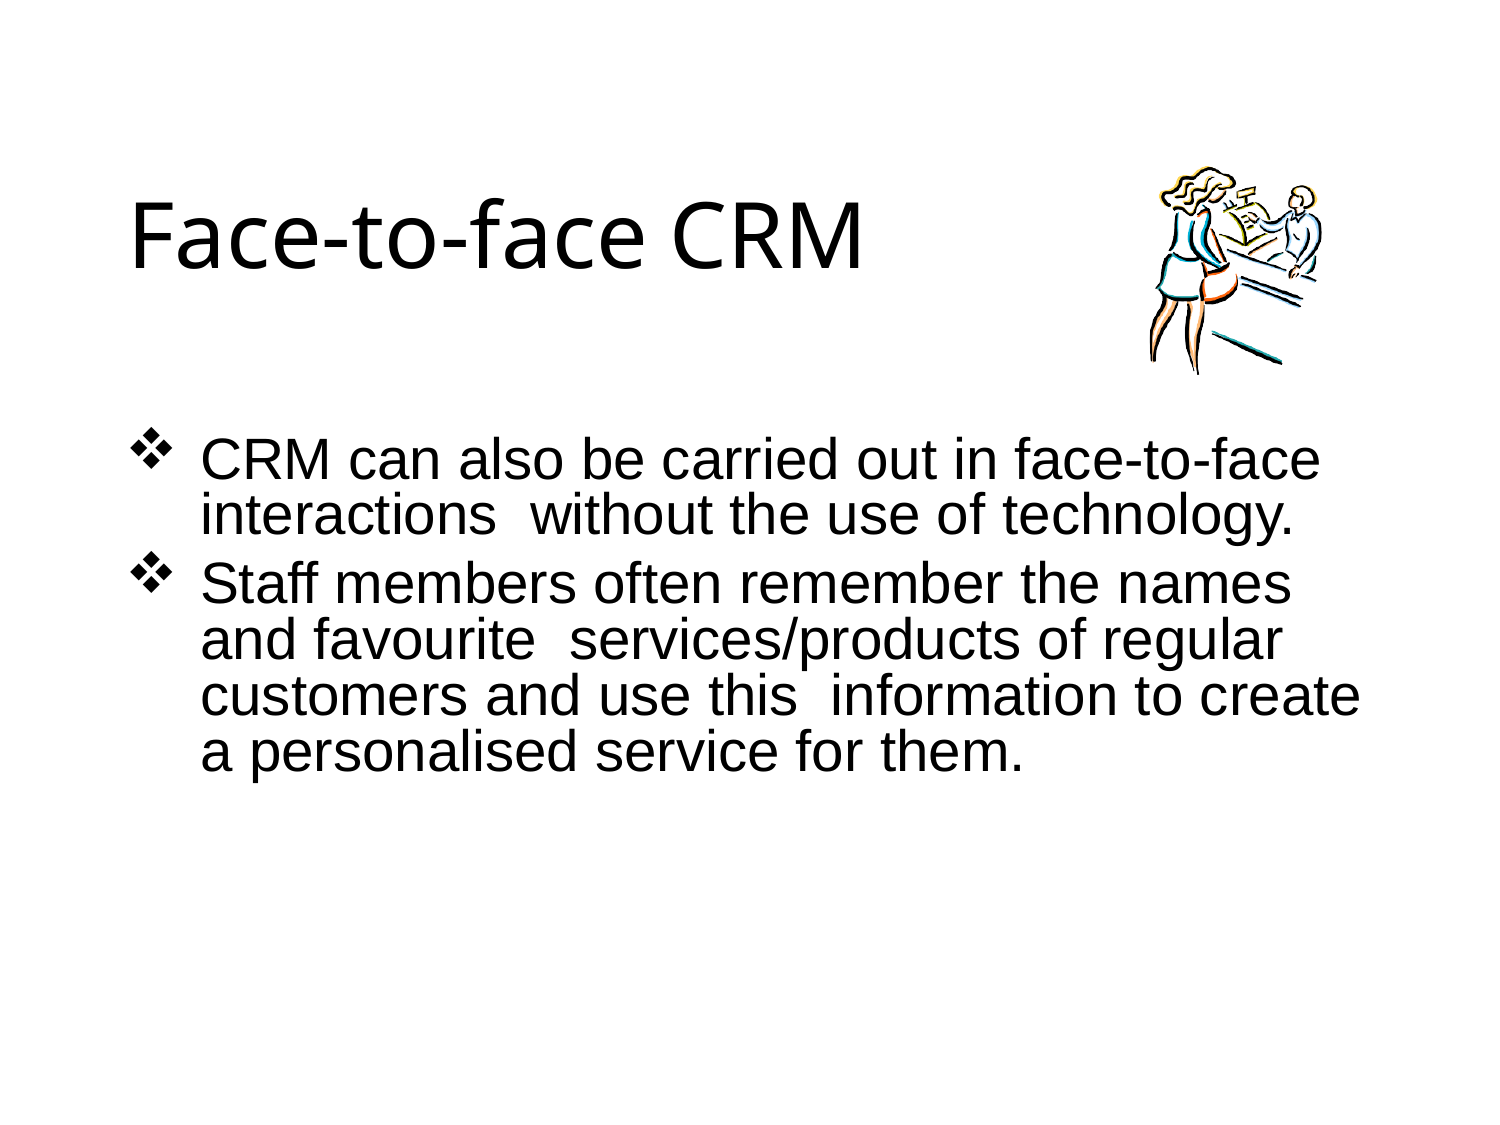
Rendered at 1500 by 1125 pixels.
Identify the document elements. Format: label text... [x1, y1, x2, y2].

text_box [1149, 166, 1322, 375]
title Face-to-face CRM [125, 135, 1108, 326]
text_box CRM can also be carried out in face-to-face interactions without the use of technology. Staff members often remember the names and favourite services/products of regular customers and use this information to create a personalised service for them. [123, 421, 1400, 783]
